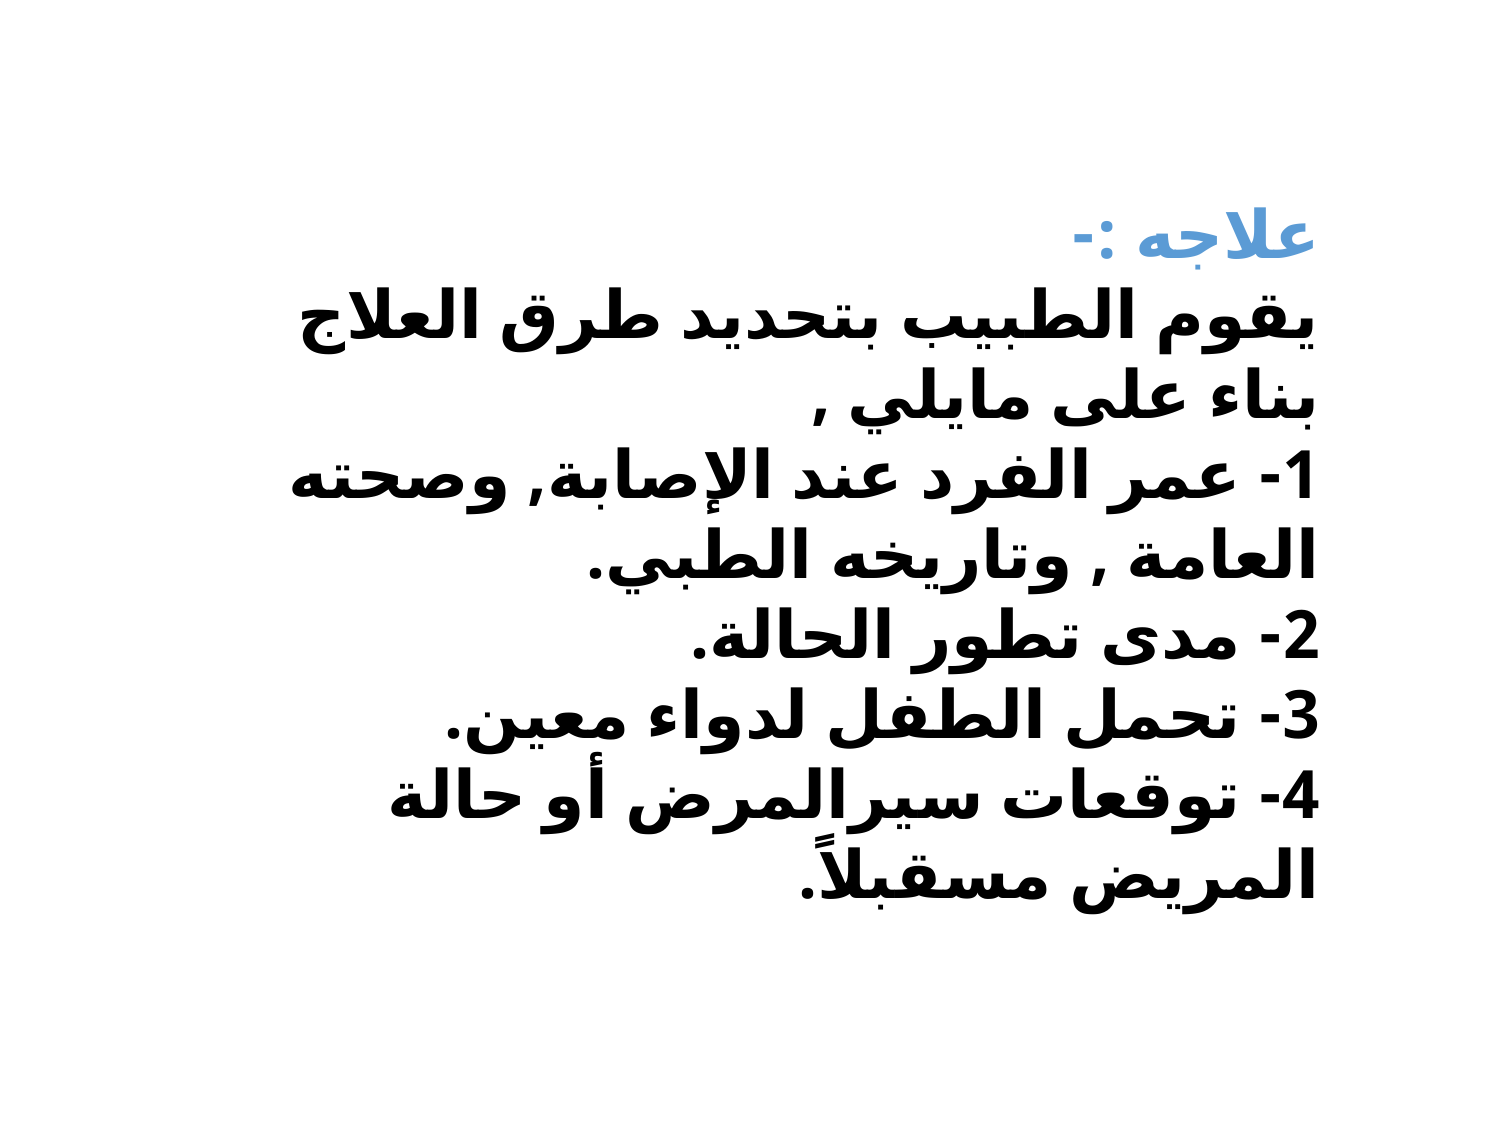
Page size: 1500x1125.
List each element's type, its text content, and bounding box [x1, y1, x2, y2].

text_box علاجه :- يقوم الطبيب بتحديد طرق العلاج بناء على مايلي , 1- عمر الفرد عند الإصابة, وصحته العامة , وتاريخه الطبي. 2- مدى تطور الحالة. 3- تحمل الطفل لدواء معين. 4- توقعات سيرالمرض أو حالة المريض مسقبلاً. [159, 184, 1335, 919]
